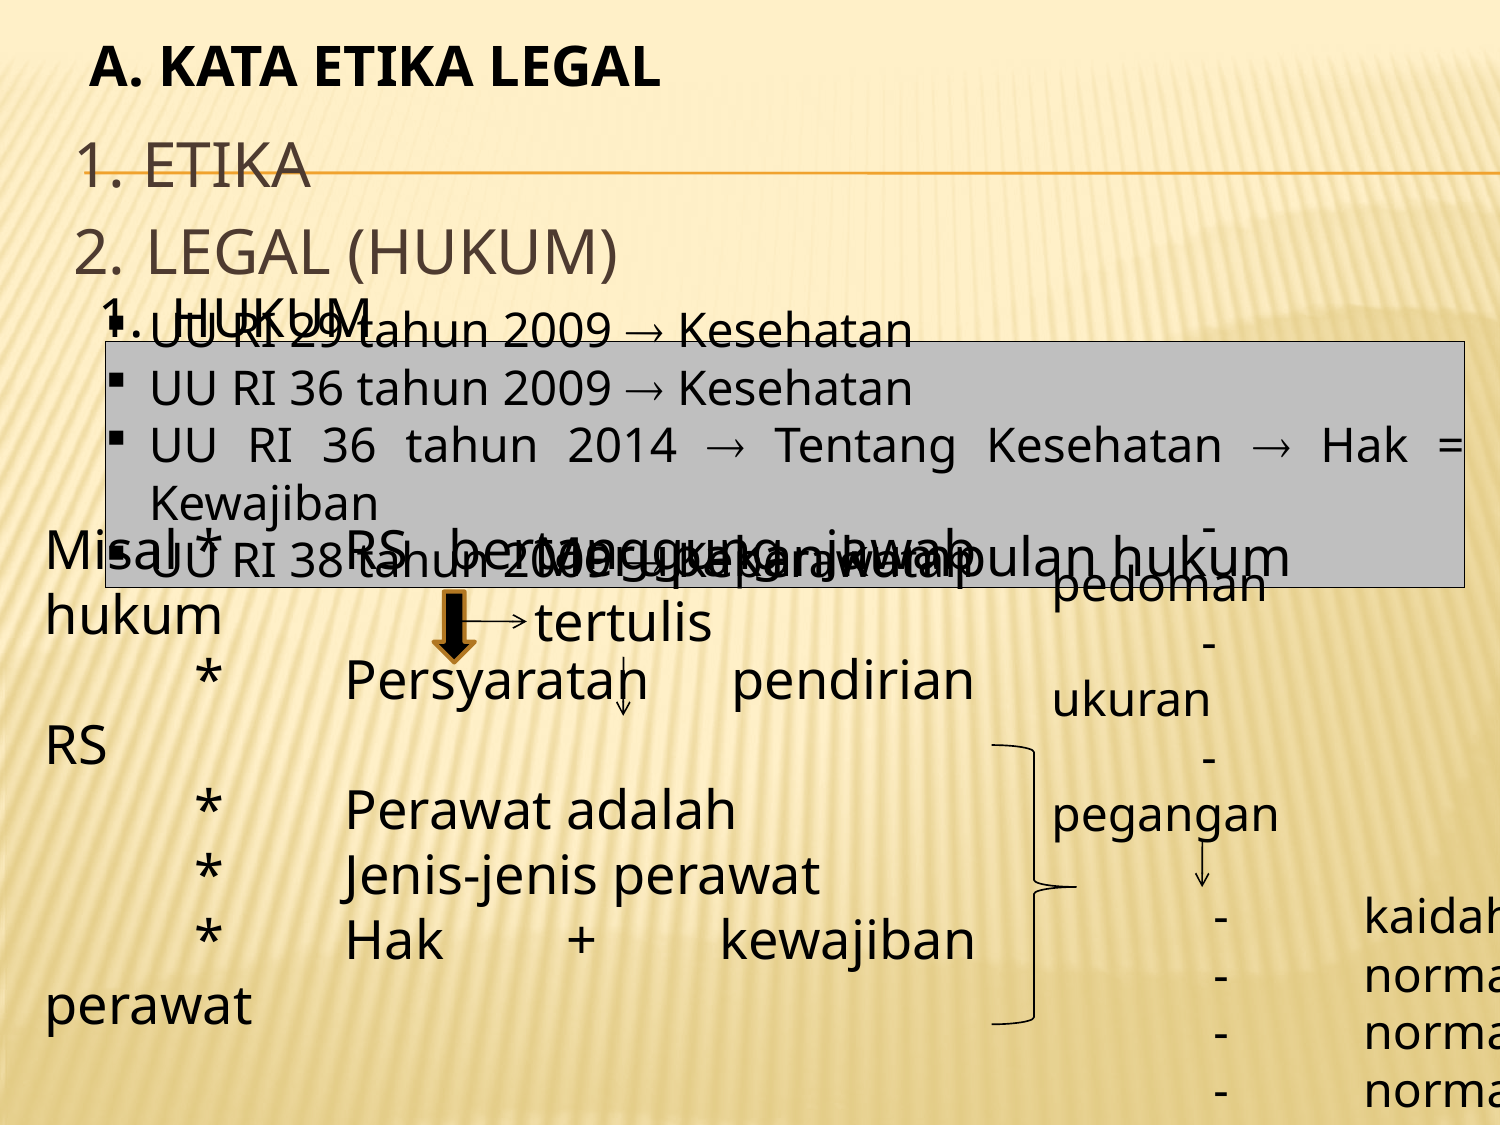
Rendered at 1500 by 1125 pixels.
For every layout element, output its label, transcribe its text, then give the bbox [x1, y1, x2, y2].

text_box [431, 589, 477, 665]
text_box - pedoman - ukuran - pegangan [1051, 667, 1380, 904]
text_box [991, 744, 1051, 1026]
text_box Misal * RS bertanggung jawab hukum * Persyaratan pendirian RS * Perawat adalah * Jenis-jenis perawat * Hak + kewajiban perawat [44, 765, 978, 1035]
text_box UU RI 29 tahun 2009  Kesehatan UU RI 36 tahun 2009  Kesehatan UU RI 36 tahun 2014  Tentang Kesehatan  Hak = Kewajiban UU RI 38 tahun 2009  Keperawatan [105, 341, 1465, 588]
text_box Merupakan kumpulan hukum tertulis [534, 586, 1460, 652]
title a. KATA ETIKA LEGAL [75, 22, 1425, 105]
text_box - kaidah - norma - norma - norma [1063, 872, 1500, 1125]
text_box 1. HUKUM [98, 301, 1325, 349]
list 1. ETIKA 2. LEGAL (HUKUM) [58, 117, 1409, 933]
